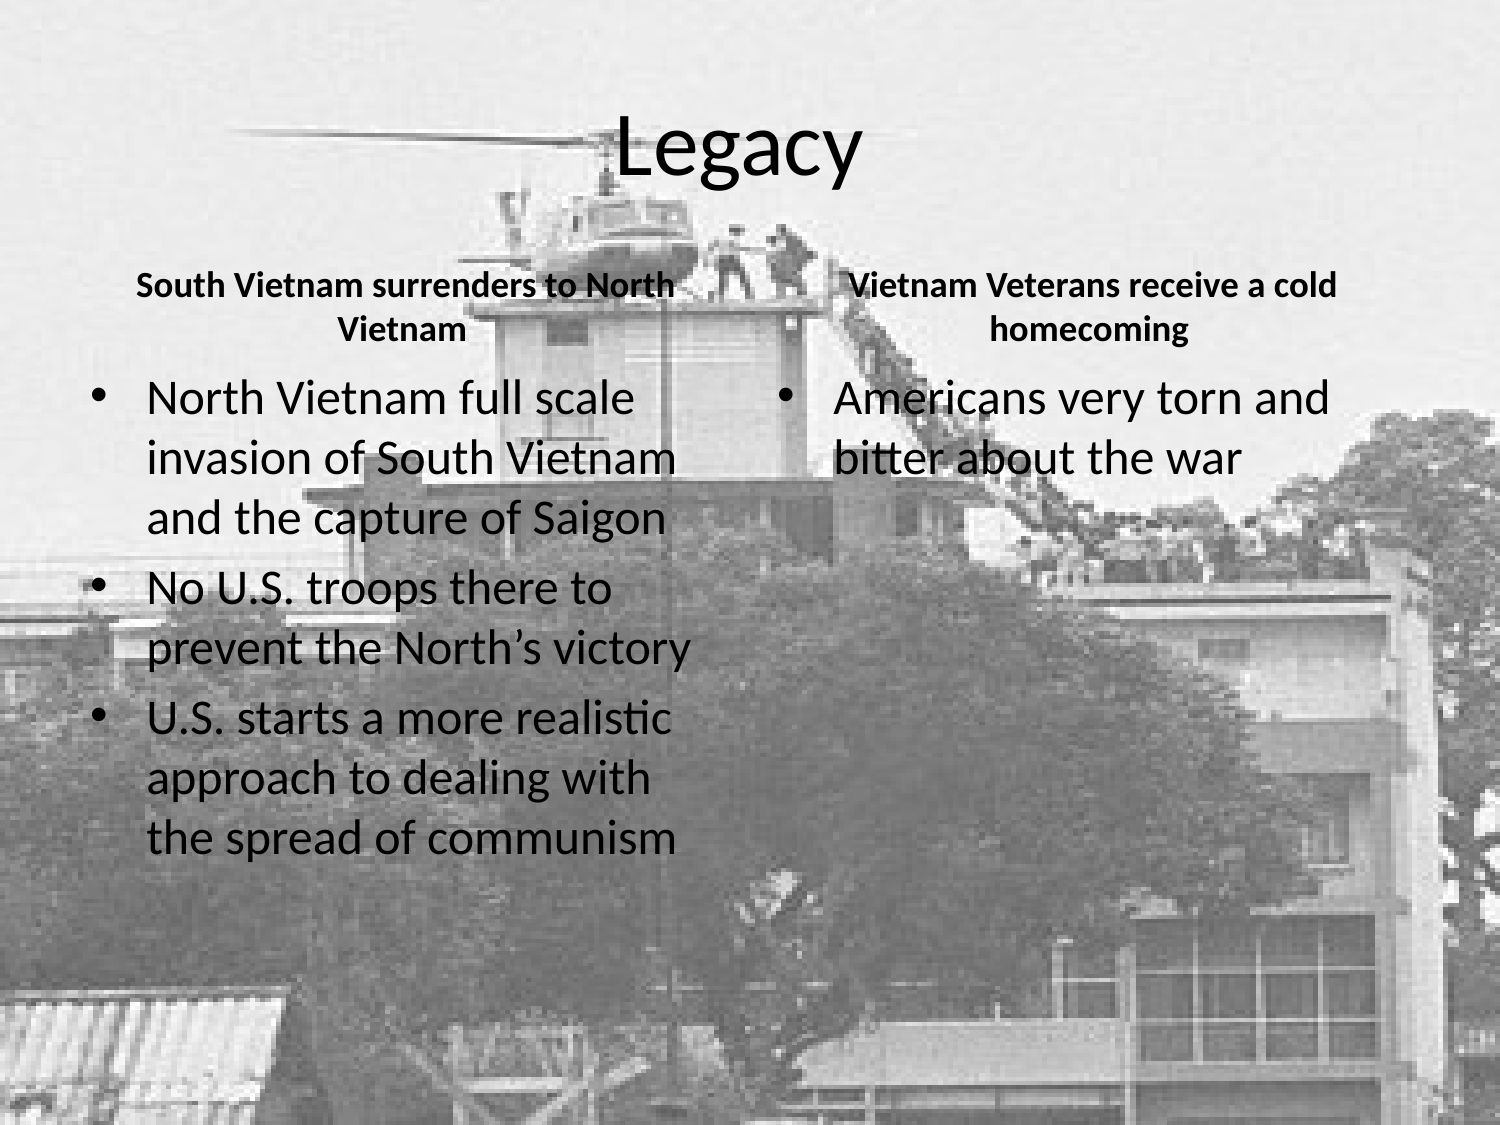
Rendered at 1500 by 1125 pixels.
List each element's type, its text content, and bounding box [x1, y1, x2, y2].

list South Vietnam surrenders to North Vietnam [75, 251, 738, 356]
list Americans very torn and bitter about the war [761, 356, 1425, 1005]
list Vietnam Veterans receive a cold homecoming [761, 251, 1425, 356]
title Legacy [75, 45, 1425, 233]
list North Vietnam full scale invasion of South Vietnam and the capture of Saigon No U.S. troops there to prevent the North’s victory U.S. starts a more realistic approach to dealing with the spread of communism [75, 356, 738, 1005]
